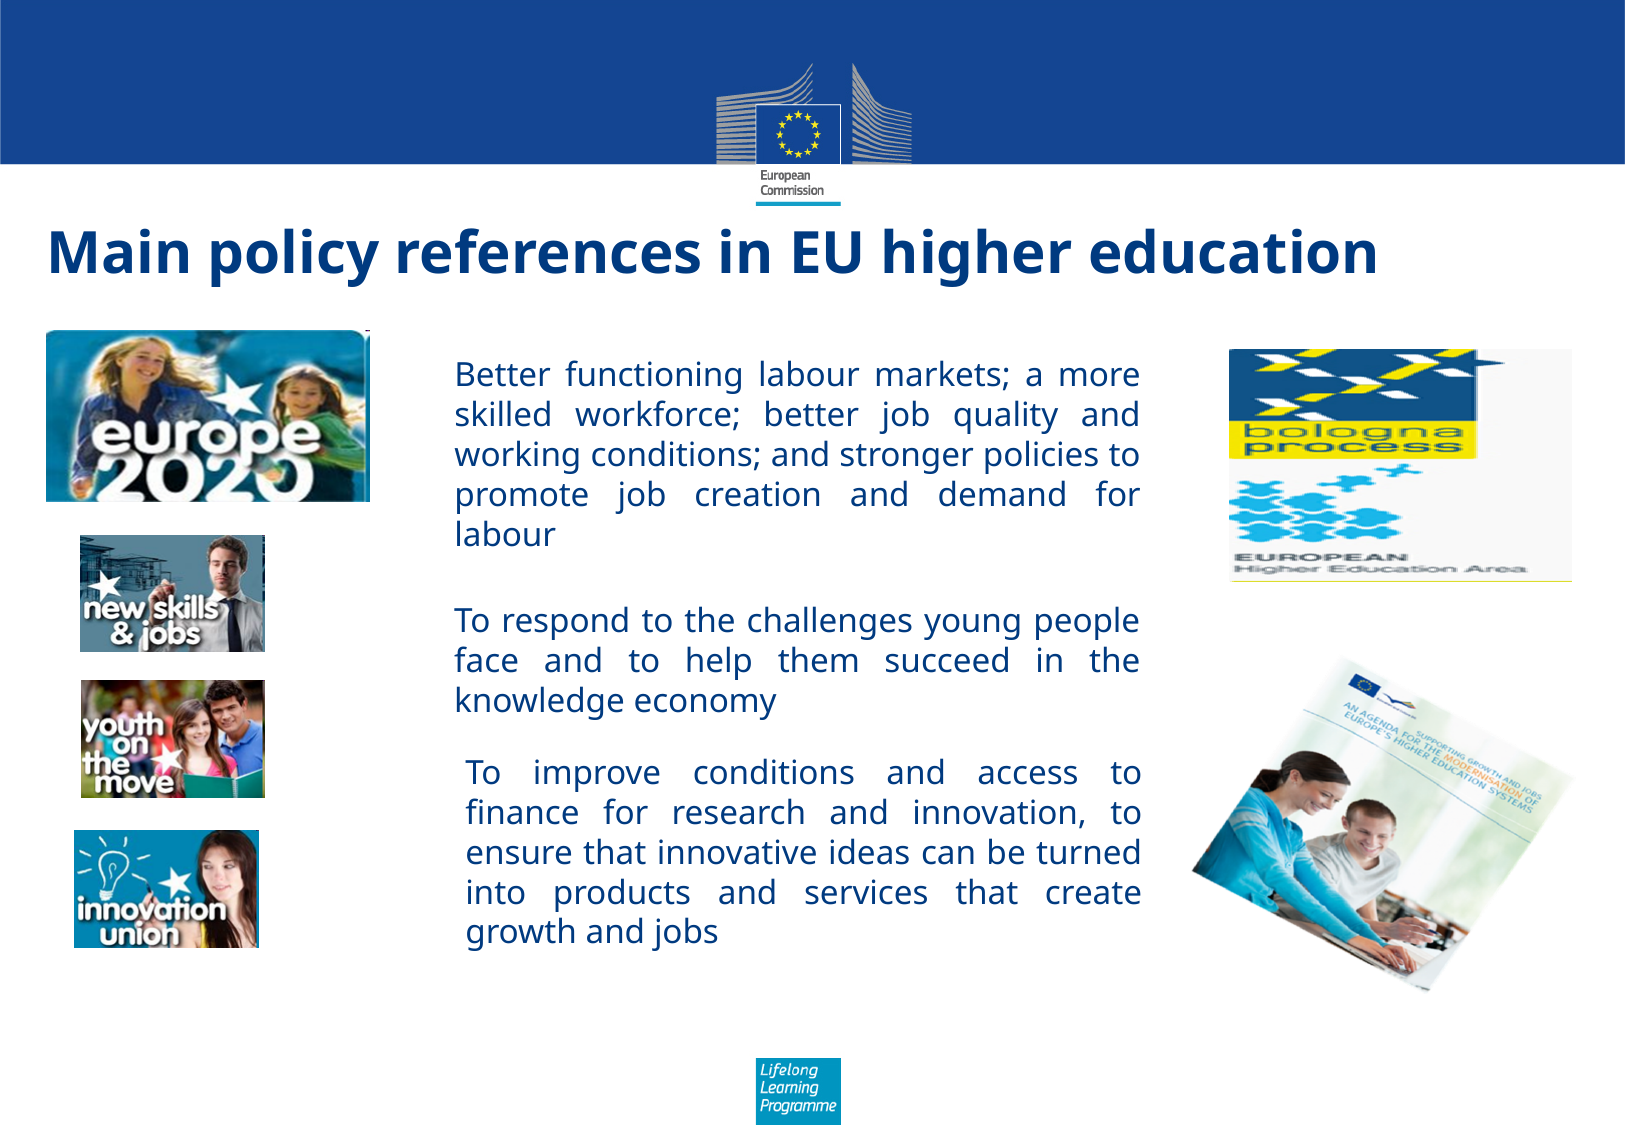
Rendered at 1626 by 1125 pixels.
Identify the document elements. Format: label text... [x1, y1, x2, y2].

picture [780, 1104, 788, 1113]
picture [785, 1102, 792, 1109]
picture [775, 1086, 782, 1093]
text_box To respond to the challenges young people face and to help them succeed in the knowledge economy [439, 591, 1157, 727]
picture [810, 1070, 816, 1078]
picture [826, 1102, 834, 1111]
text_box Better functioning labour markets; a more skilled workforce; better job quality and working conditions; and stronger policies to promote job creation and demand for labour [439, 345, 1157, 561]
picture [0, 0, 1625, 1125]
text_box To improve conditions and access to finance for research and innovation, to ensure that innovative ideas can be turned into products and services that create growth and jobs [450, 743, 1159, 958]
title Main policy references in EU higher education [30, 195, 1586, 305]
